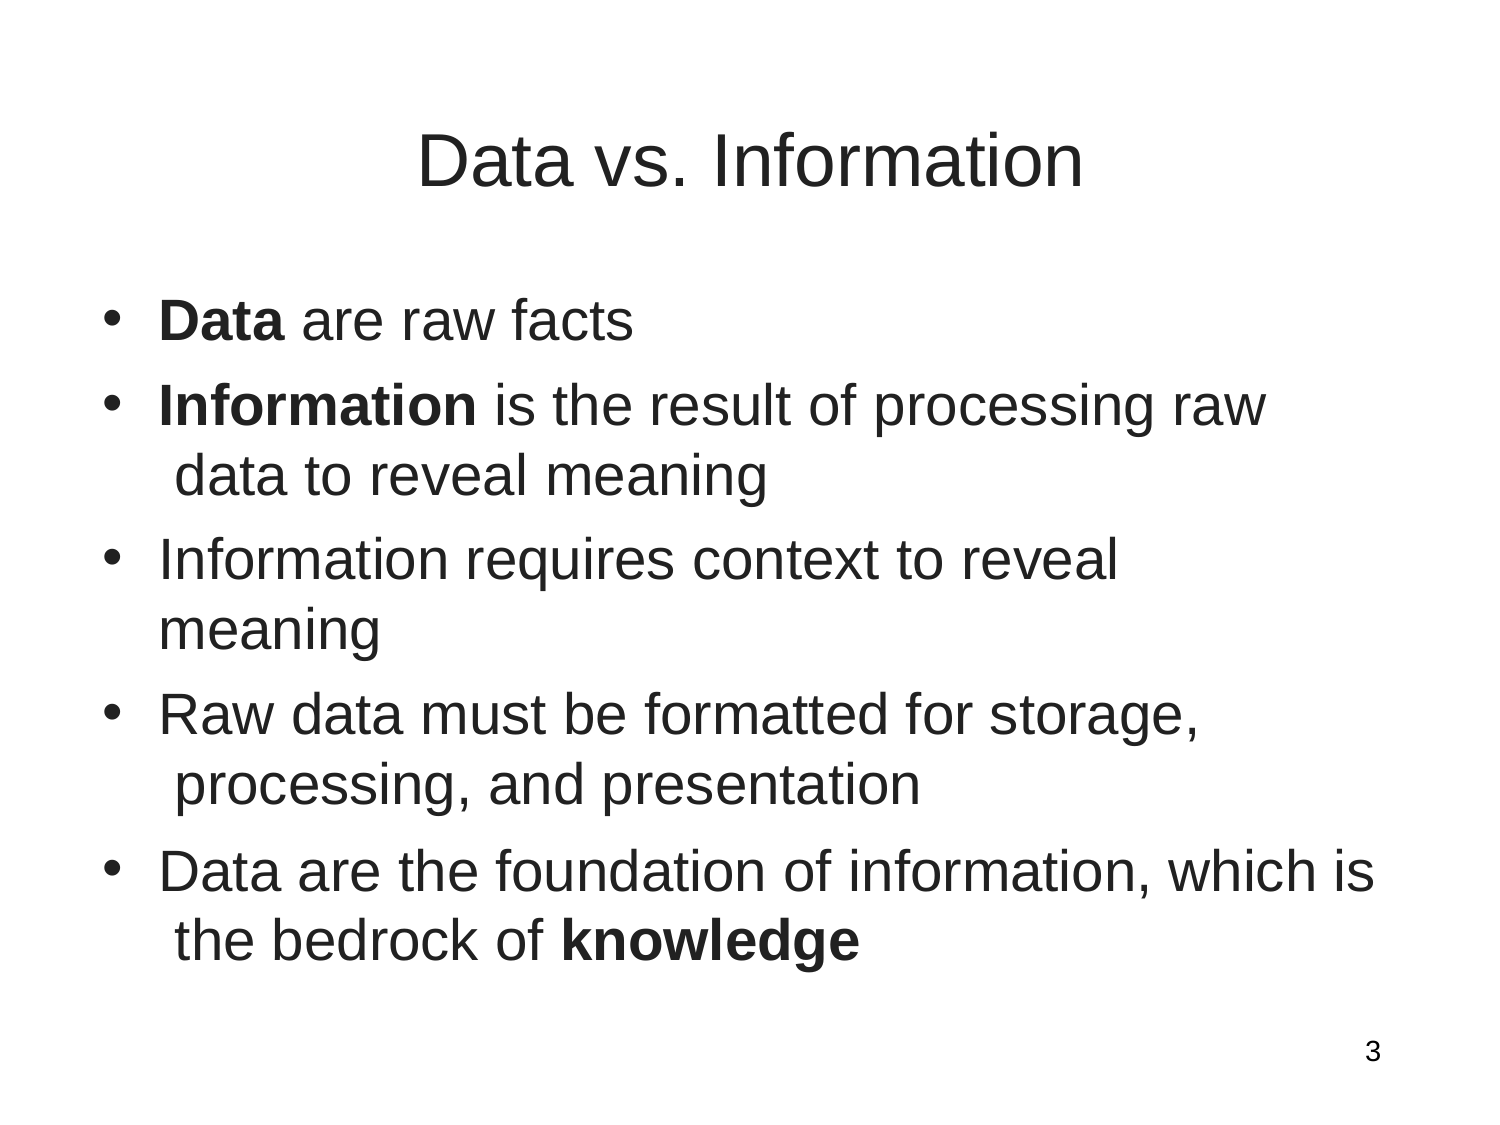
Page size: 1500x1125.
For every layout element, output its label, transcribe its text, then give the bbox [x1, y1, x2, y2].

slide_number 3 [1361, 1033, 1402, 1125]
title Data vs. Information [412, 109, 1088, 265]
text_box Data are raw facts Information is the result of processing raw data to reveal meaning Information requires context to reveal meaning Raw data must be formatted for storage, processing, and presentation Data are the foundation of information, which is the bedrock of knowledge [100, 265, 1381, 973]
